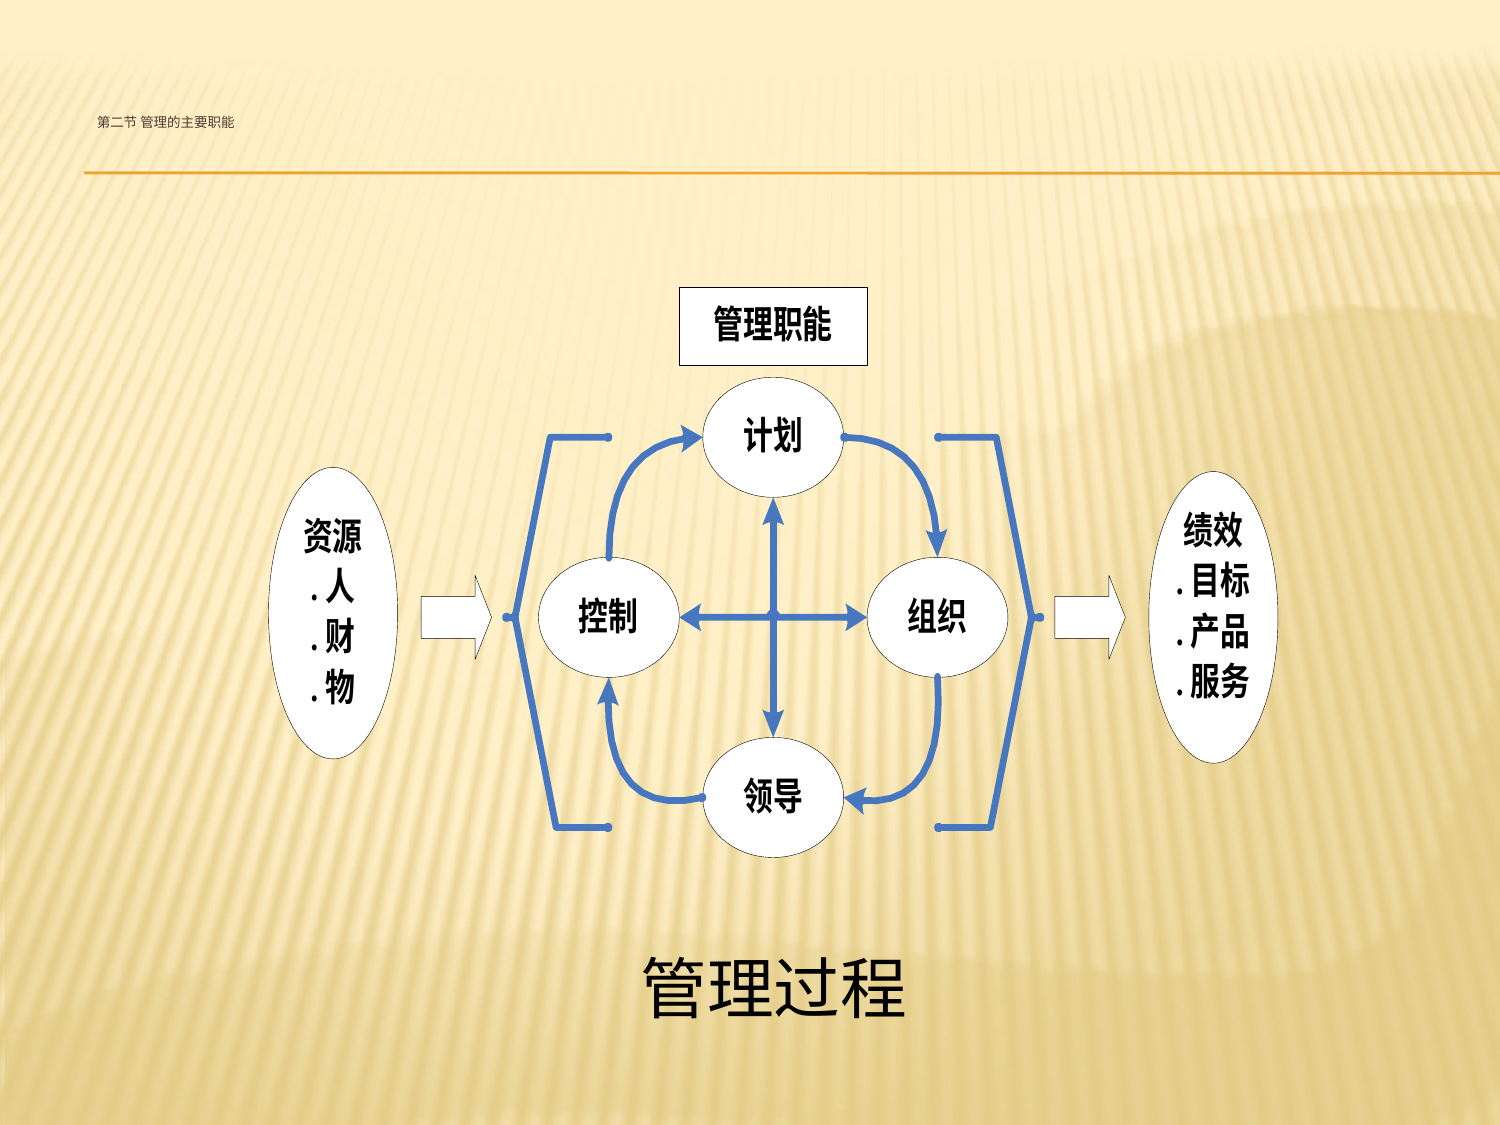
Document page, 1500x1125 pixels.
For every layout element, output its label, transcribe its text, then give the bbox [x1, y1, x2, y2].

title 第二节 管理的主要职能 [82, 82, 1432, 155]
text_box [265, 283, 1281, 861]
text_box 管理过程 [625, 939, 938, 1035]
list [81, 201, 1426, 972]
